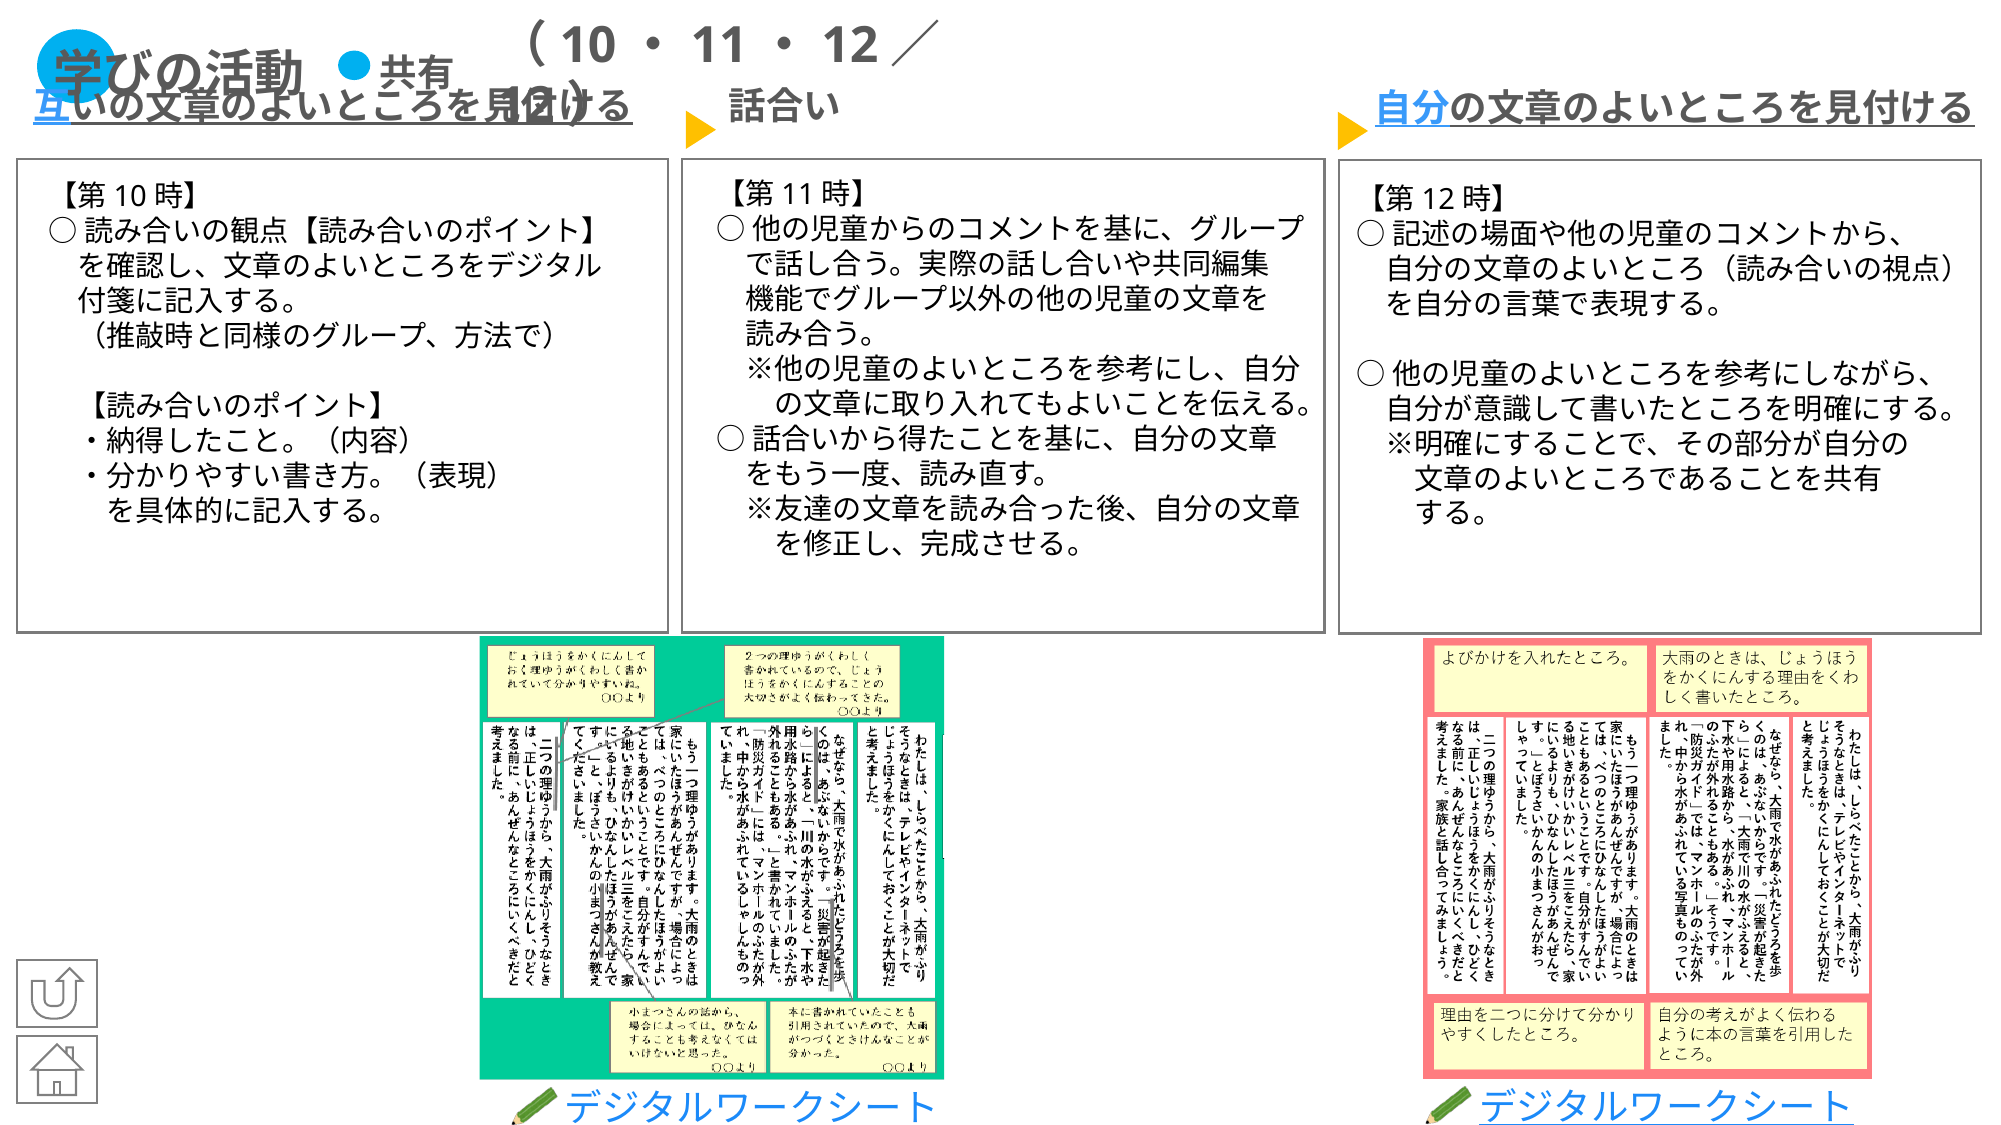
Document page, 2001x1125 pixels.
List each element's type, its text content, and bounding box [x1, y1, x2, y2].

text_box [16, 959, 98, 1028]
picture [479, 636, 945, 1080]
picture [511, 1081, 559, 1125]
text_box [0, 29, 404, 104]
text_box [15, 103, 2000, 634]
text_box （10・11・12／12） [478, 39, 1055, 103]
picture [1425, 1080, 1473, 1125]
text_box [16, 1035, 98, 1104]
text_box デジタルワークシート [1464, 1079, 1869, 1125]
text_box デジタルワークシート [550, 1076, 955, 1125]
text_box 【第10時】 ○読み合いの観点【読み合いのポイント】 を確認し、文章のよいところをデジタル 付箋に記入する。 （推敲時と同様のグループ、方法で） 【読み合いのポイント】 ・納得したこと。（内容） ・分かりやすい書き方。（表現） を具体的に記入する。 [33, 634, 646, 740]
picture [1423, 638, 1872, 1079]
text_box 共有 [404, 38, 592, 103]
